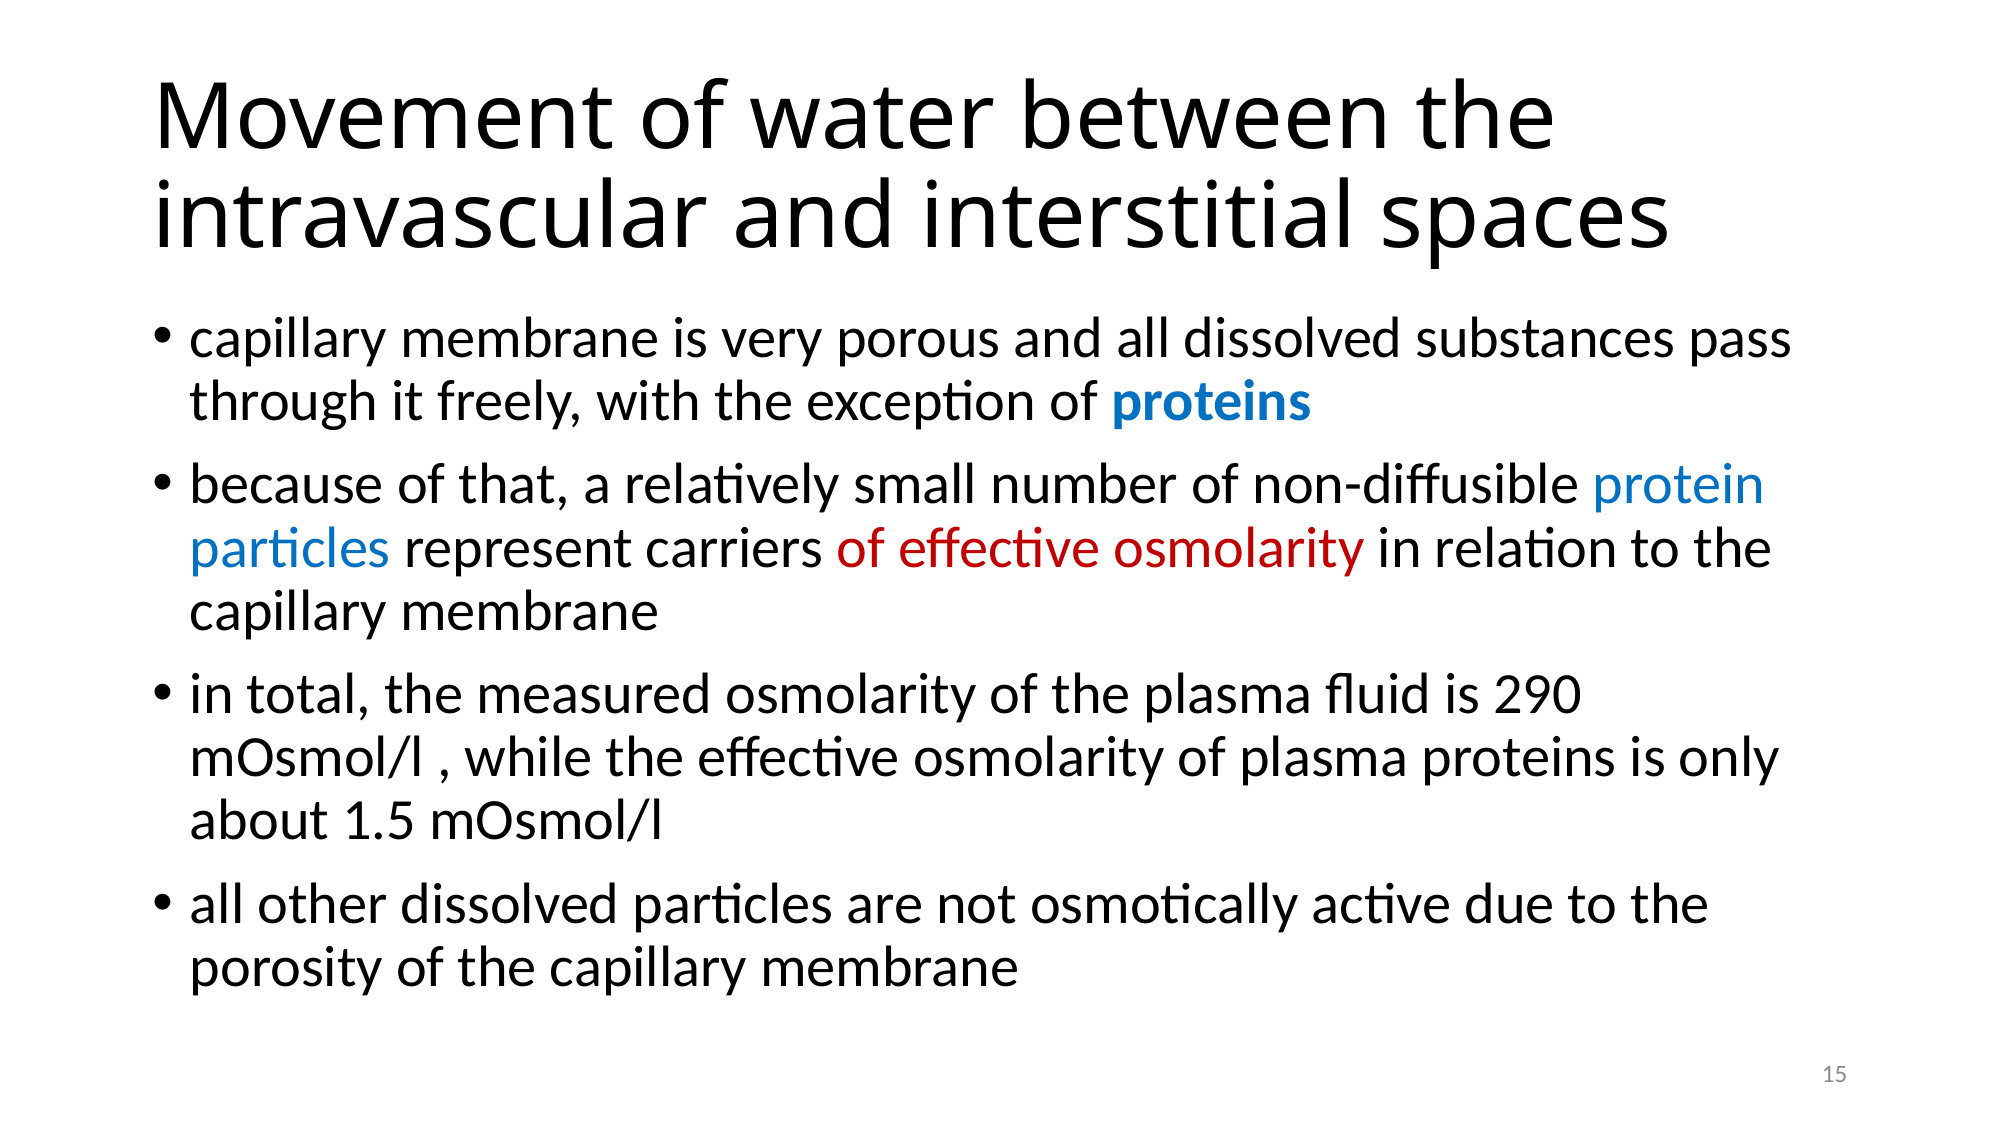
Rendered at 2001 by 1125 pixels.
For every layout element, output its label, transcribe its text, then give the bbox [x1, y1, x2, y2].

title Movement of water between the intravascular and interstitial spaces [137, 59, 1863, 278]
slide_number 15 [1412, 1042, 1863, 1103]
list capillary membrane is very porous and all dissolved substances pass through it freely, with the exception of proteins because of that, a relatively small number of non-diffusible protein particles represent carriers of effective osmolarity in relation to the capillary membrane in total, the measured osmolarity of the plasma fluid is 290 mOsmol/l , while the effective osmolarity of plasma proteins is only about 1.5 mOsmol/l all other dissolved particles are not osmotically active due to the porosity of the capillary membrane [137, 299, 1863, 1014]
